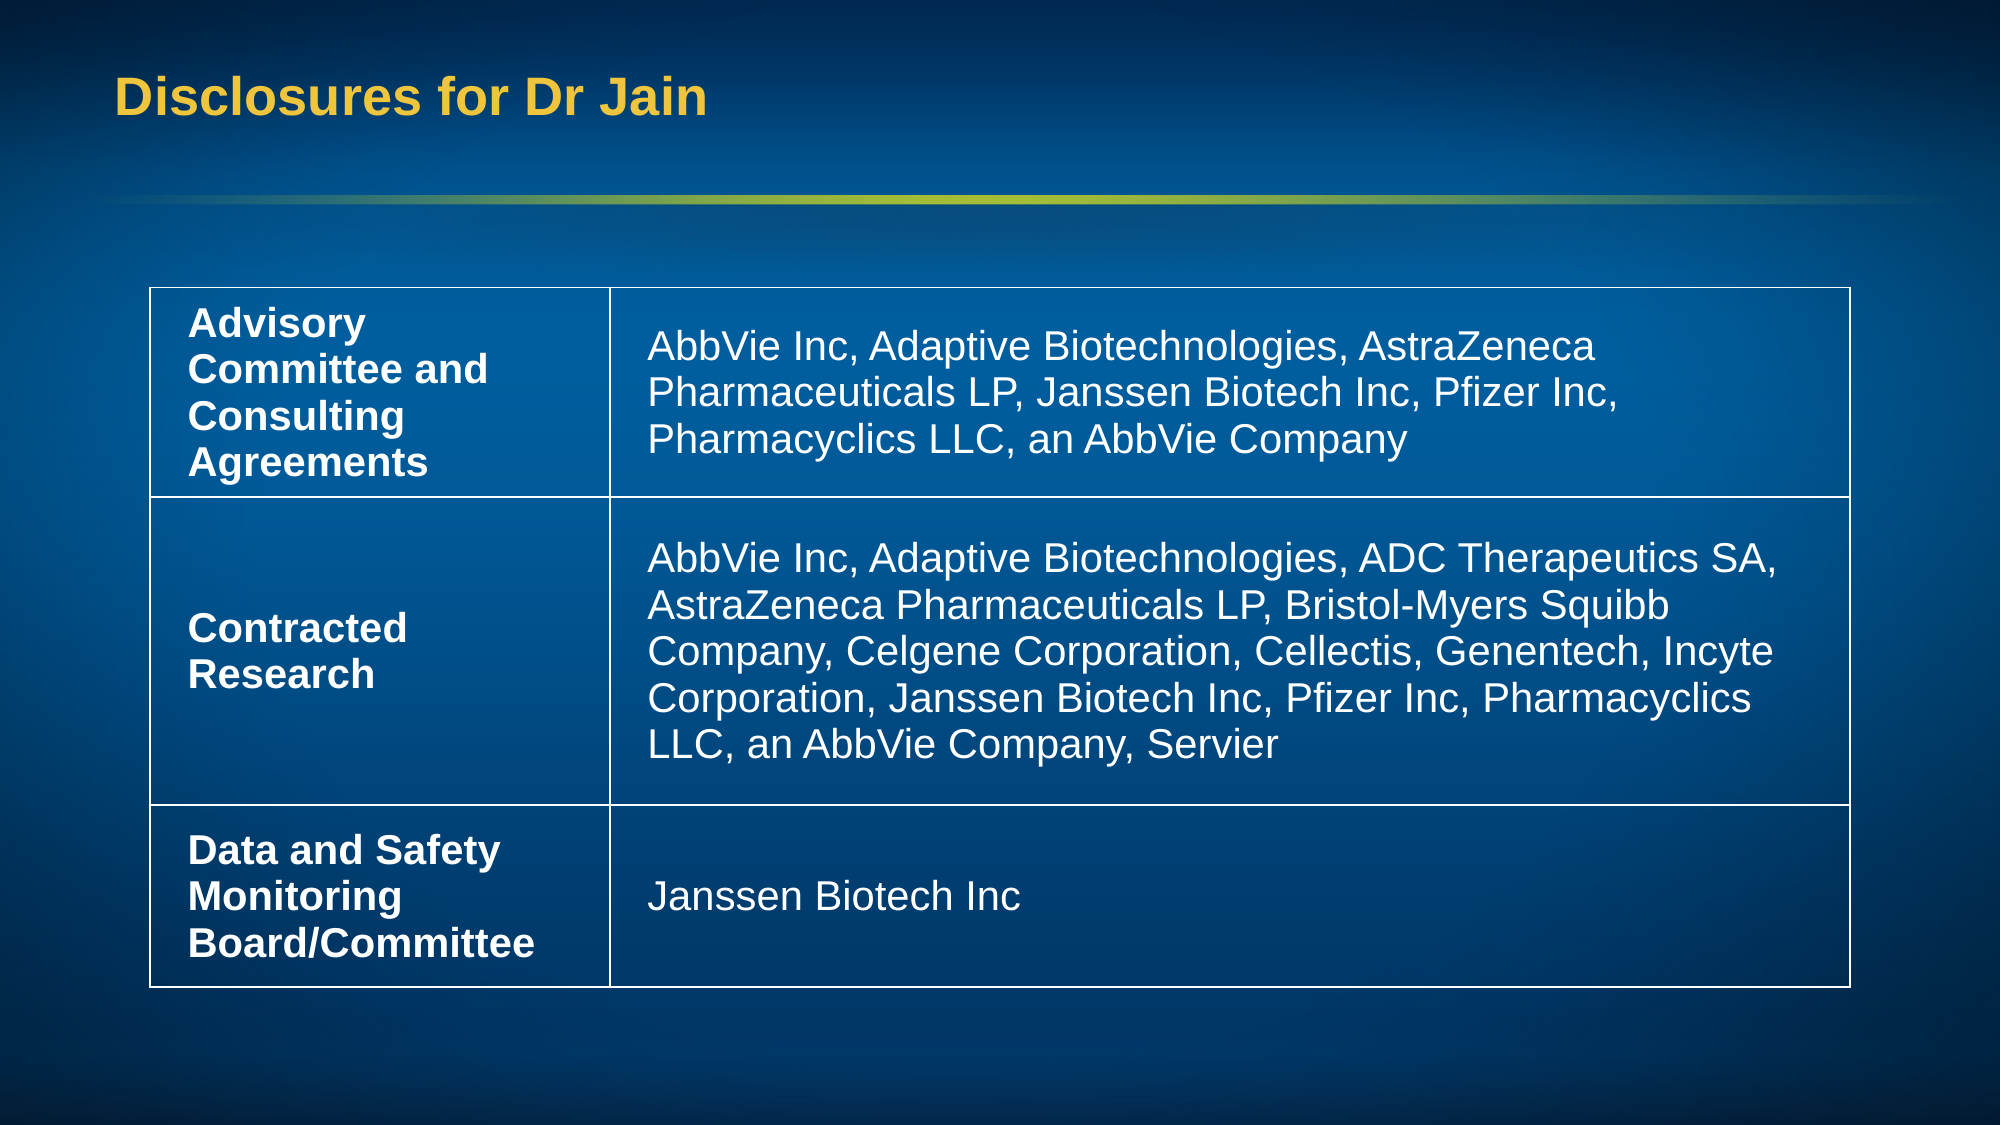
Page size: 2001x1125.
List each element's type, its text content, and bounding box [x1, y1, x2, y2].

table_cell Contracted Research [151, 498, 609, 804]
table_header Advisory Committee and Consulting Agreements [151, 288, 609, 496]
table_cell Janssen Biotech Inc [611, 806, 1849, 986]
table_cell AbbVie Inc, Adaptive Biotechnologies, ADC Therapeutics SA, AstraZeneca Pharmaceuticals LP, Bristol-Myers Squibb Company, Celgene Corporation, Cellectis, Genentech, Incyte Corporation, Janssen Biotech Inc, Pfizer Inc, Pharmacyclics LLC, an AbbVie Company, Servier [611, 498, 1849, 804]
title Disclosures for Dr Jain [99, 0, 1900, 188]
picture [0, 0, 2000, 1125]
table_header AbbVie Inc, Adaptive Biotechnologies, AstraZeneca Pharmaceuticals LP, Janssen Biotech Inc, Pfizer Inc, Pharmacyclics LLC, an AbbVie Company [611, 288, 1849, 496]
table_cell Data and Safety Monitoring Board/Committee [151, 806, 609, 986]
